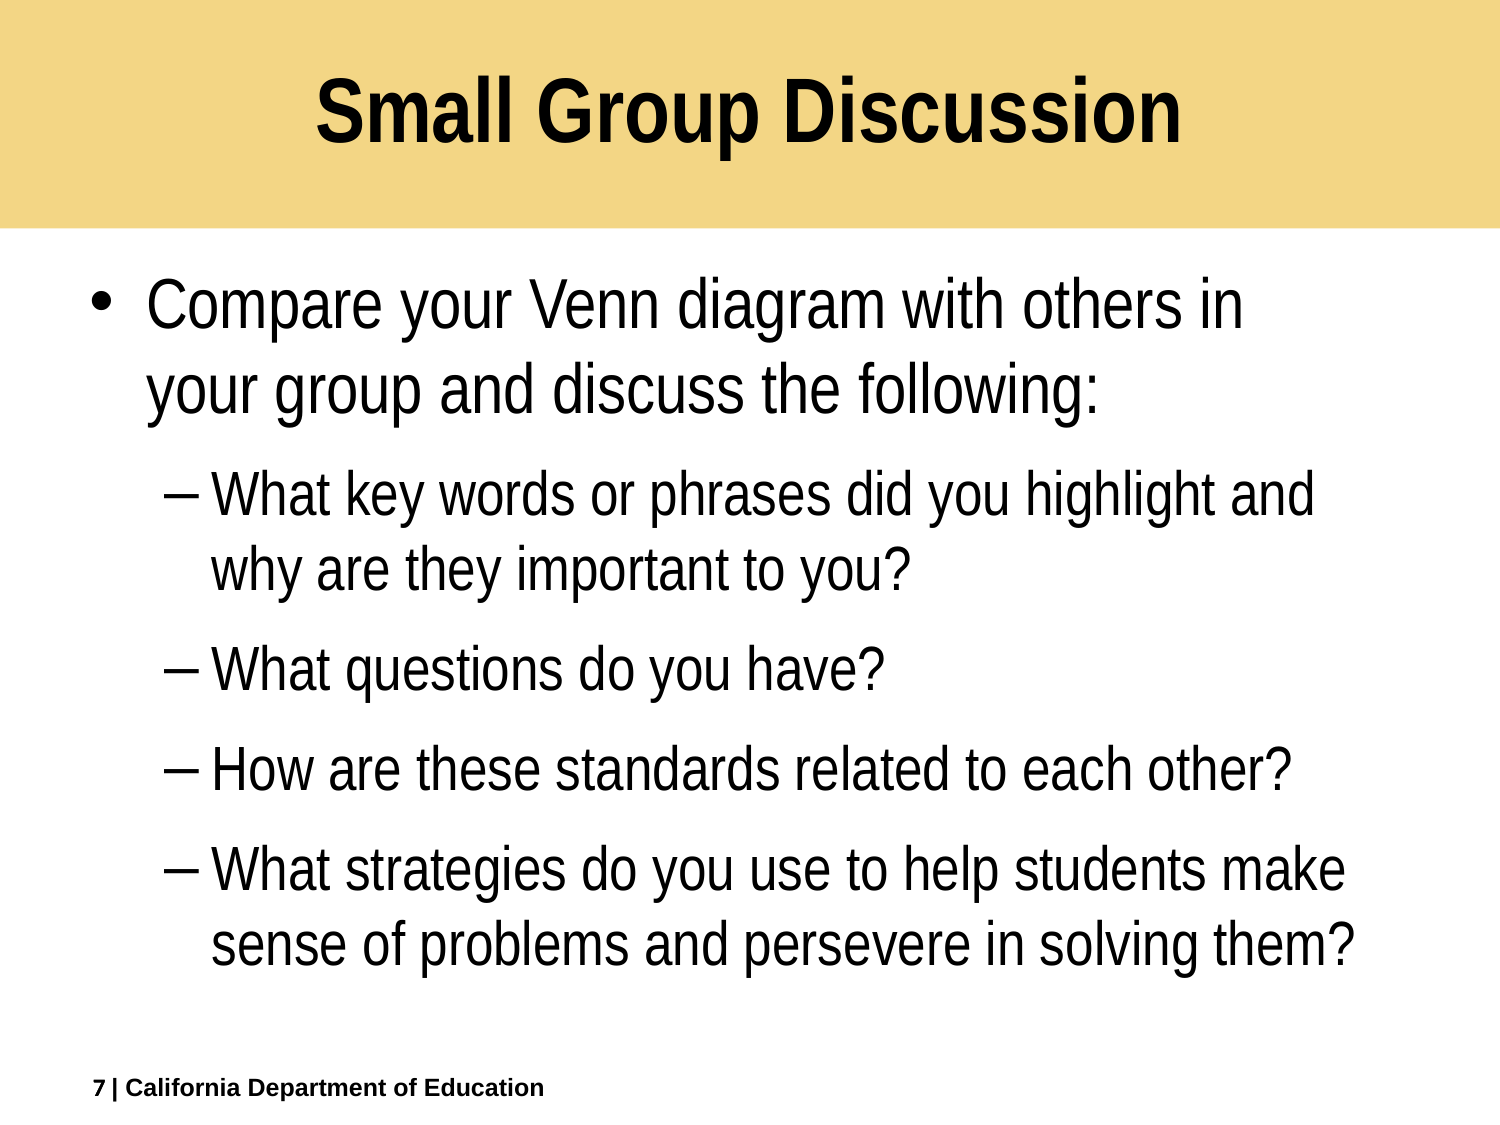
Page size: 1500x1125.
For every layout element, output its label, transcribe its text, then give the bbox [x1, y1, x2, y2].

text_box 7 [55, 1063, 121, 1124]
title Small Group Discussion [74, 11, 1426, 200]
footer | California Department of Education [121, 1064, 699, 1124]
text_box Compare your Venn diagram with others in your group and discuss the following: What key words or phrases did you highlight and why are they important to you? What questions do you have? How are these standards related to each other? What strategies do you use to help students make sense of problems and persevere in solving them? [75, 250, 1388, 1064]
